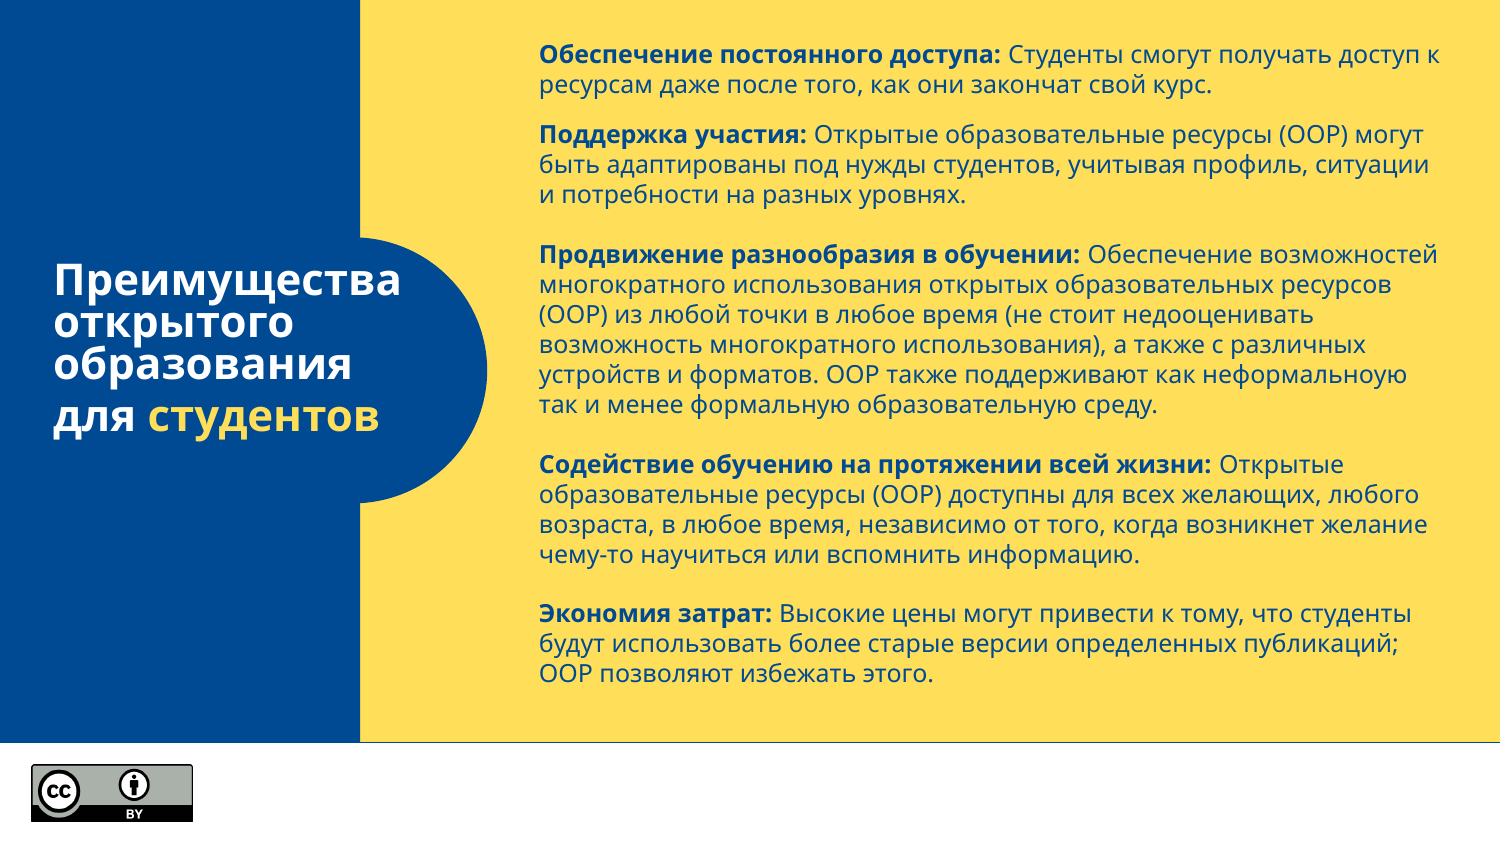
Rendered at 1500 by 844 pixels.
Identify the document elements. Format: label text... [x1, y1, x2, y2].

text_box Преимущества открытого образования для студентов [38, 246, 421, 457]
text_box [250, 255, 488, 504]
text_box Обеспечение постоянного доступа: Студенты смогут получать доступ к ресурсам даже после того, как они закончат свой курс. Поддержка участия: Открытые образовательные ресурсы (ООР) могут быть адаптированы под нужды студентов, учитывая профиль, ситуации и потребности на разных уровнях. Продвижение разнообразия в обучении: Обеспечение возможностей многократного использования открытых образовательных ресурсов (ООР) из любой точки в любое время (не стоит недооценивать возможность многократного использования), а также с различных устройств и форматов. ООР также поддерживают как неформальноую так и менее формальную образовательную среду. Содействие обучению на протяжении всей жизни: Открытые образовательные ресурсы (ООР) доступны для всех желающих, любого возраста, в любое время, независимо от того, когда возникнет желание чему-то научиться или вспомнить информацию. Экономия затрат: Высокие цены могут привести к тому, что студенты будут использовать более старые версии определенных публикаций; ООР позволяют избежать этого. [523, 23, 1461, 703]
text_box [0, 750, 1500, 844]
picture [31, 764, 193, 822]
text_box [304, 237, 401, 246]
text_box [0, 0, 361, 742]
